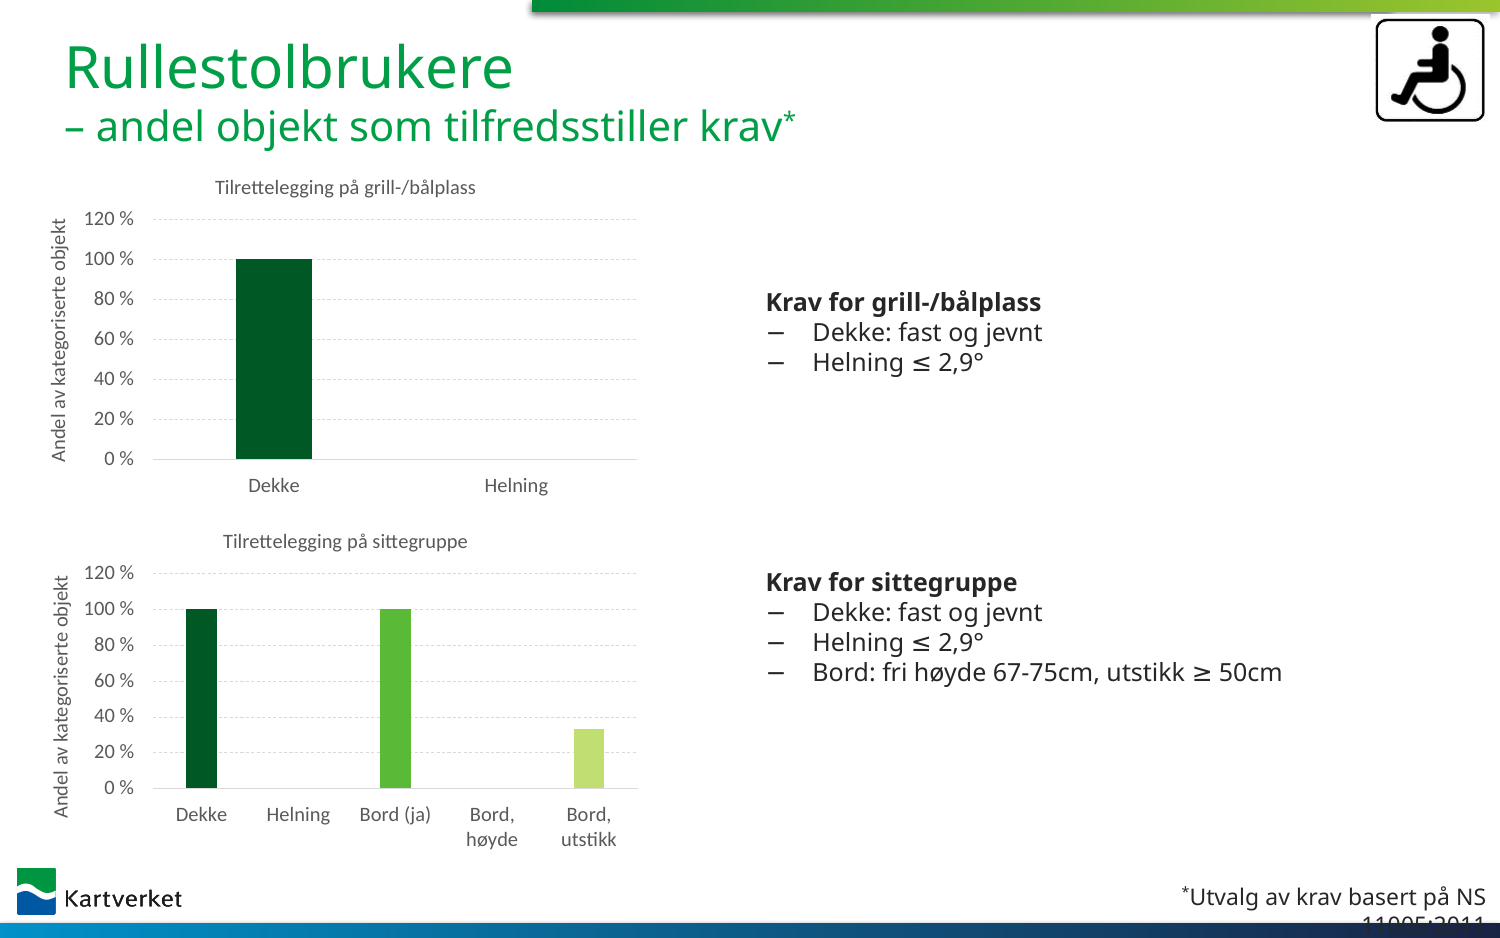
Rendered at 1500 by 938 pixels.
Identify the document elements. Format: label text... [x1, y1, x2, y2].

text_box Krav for sittegruppe Dekke: fast og jevnt Helning ≤ 2,9° Bord: fri høyde 67-75cm, utstikk ≥ 50cm [750, 559, 1500, 694]
text_box Krav for grill-/bålplass Dekke: fast og jevnt Helning ≤ 2,9° [750, 279, 1452, 384]
picture [41, 166, 650, 505]
picture [1371, 13, 1491, 127]
text_box *Utvalg av krav basert på NS 11005:2011 [1068, 873, 1500, 938]
text_box Rullestolbrukere – andel objekt som tilfredsstiller krav* [49, 14, 1431, 158]
picture [41, 520, 650, 859]
